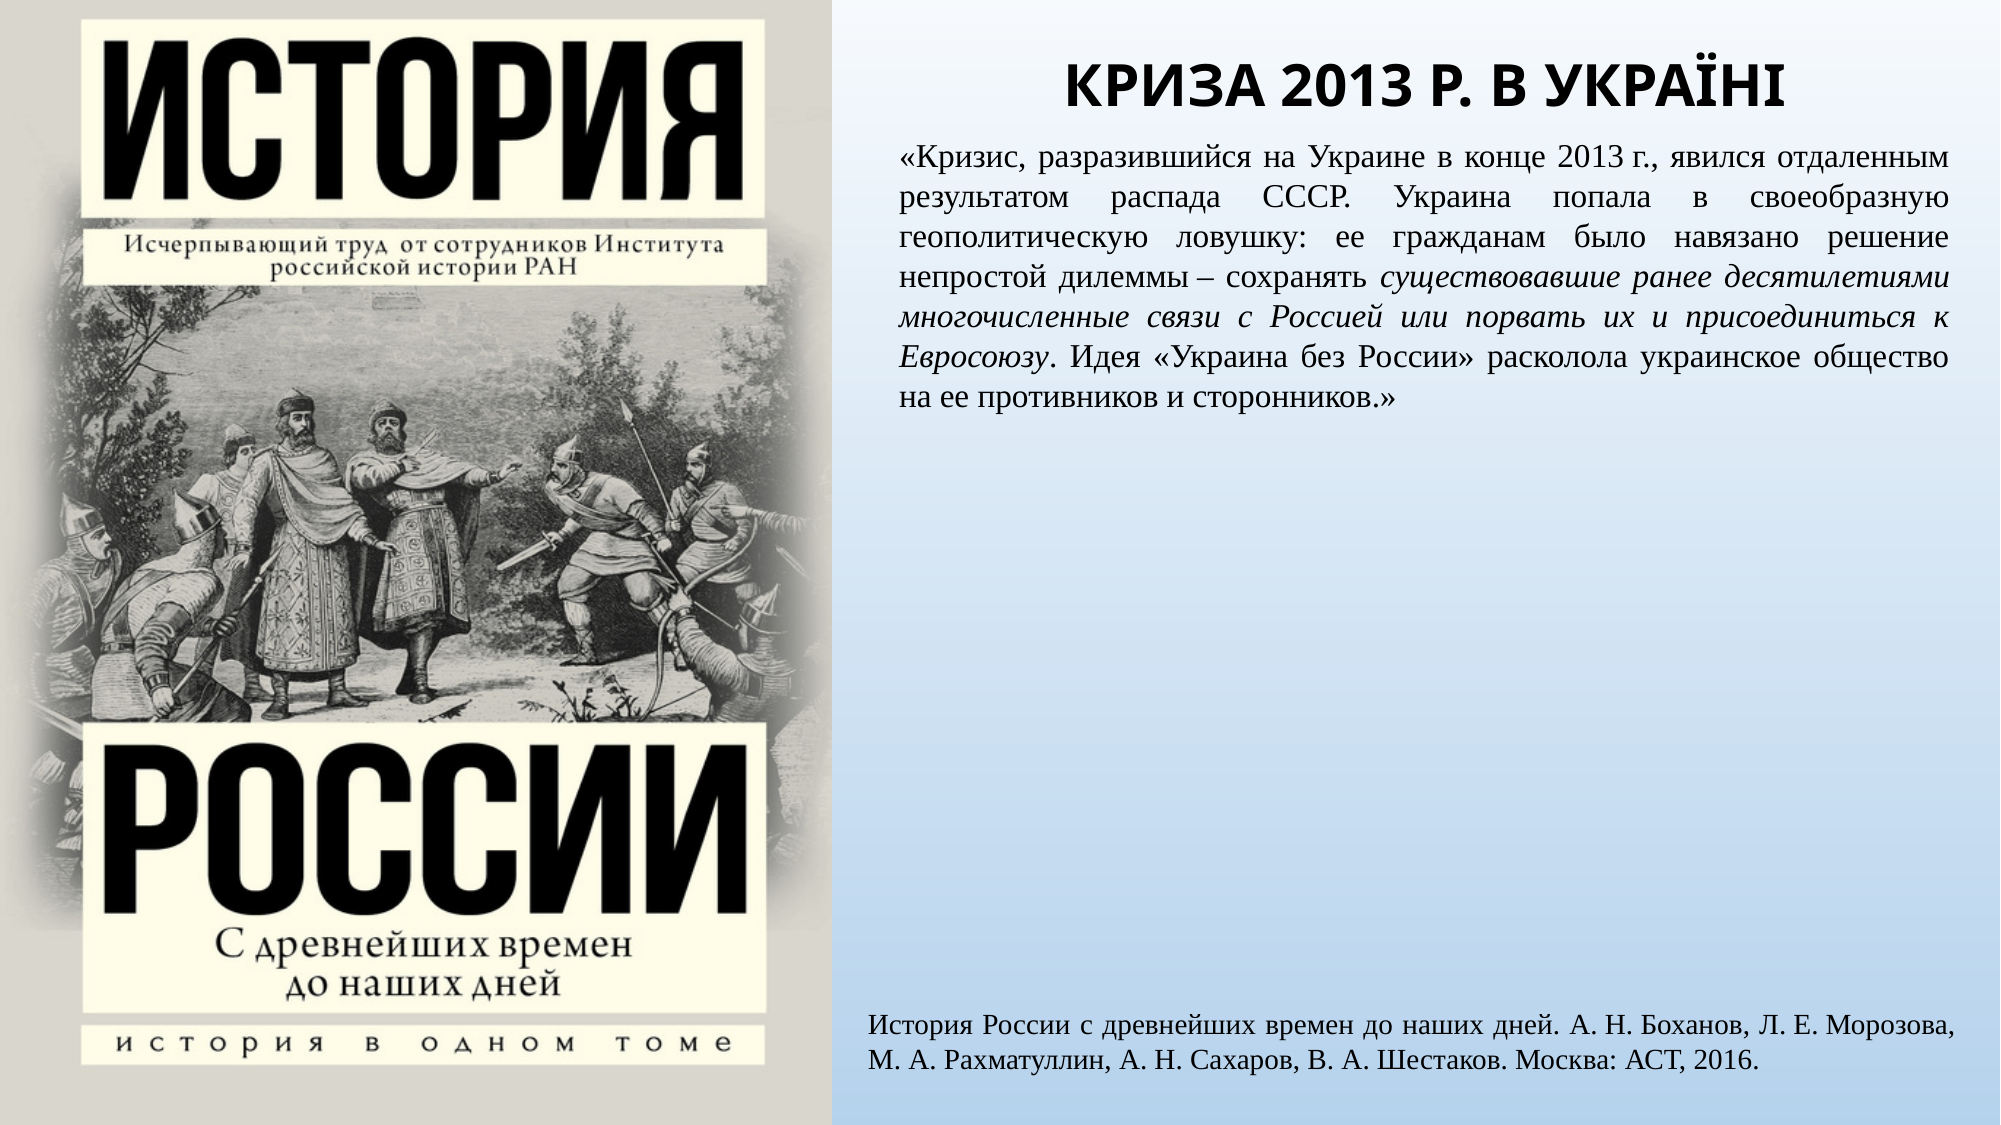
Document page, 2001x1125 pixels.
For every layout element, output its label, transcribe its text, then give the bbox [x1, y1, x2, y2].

text_box История России с древнейших времен до наших дней. А. Н. Боханов, Л. Е. Морозова, М. А. Рахматуллин, А. Н. Сахаров, В. А. Шестаков. Москва: АСТ, 2016. [853, 998, 1971, 1083]
picture [0, 0, 832, 1125]
title КРИЗА 2013 Р. В УКРАЇНІ [980, 37, 1870, 127]
text_box «Кризис, разразившийся на Украине в конце 2013 г., явился отдаленным результатом распада СССР. Украина попала в своеобразную геополитическую ловушку: ее гражданам было навязано решение непростой дилеммы – сохранять существовавшие ранее десятилетиями многочисленные связи с Россией или порвать их и присоединиться к Евросоюзу. Идея «Украина без России» расколола украинское общество на ее противников и сторонников.» [884, 127, 1966, 422]
